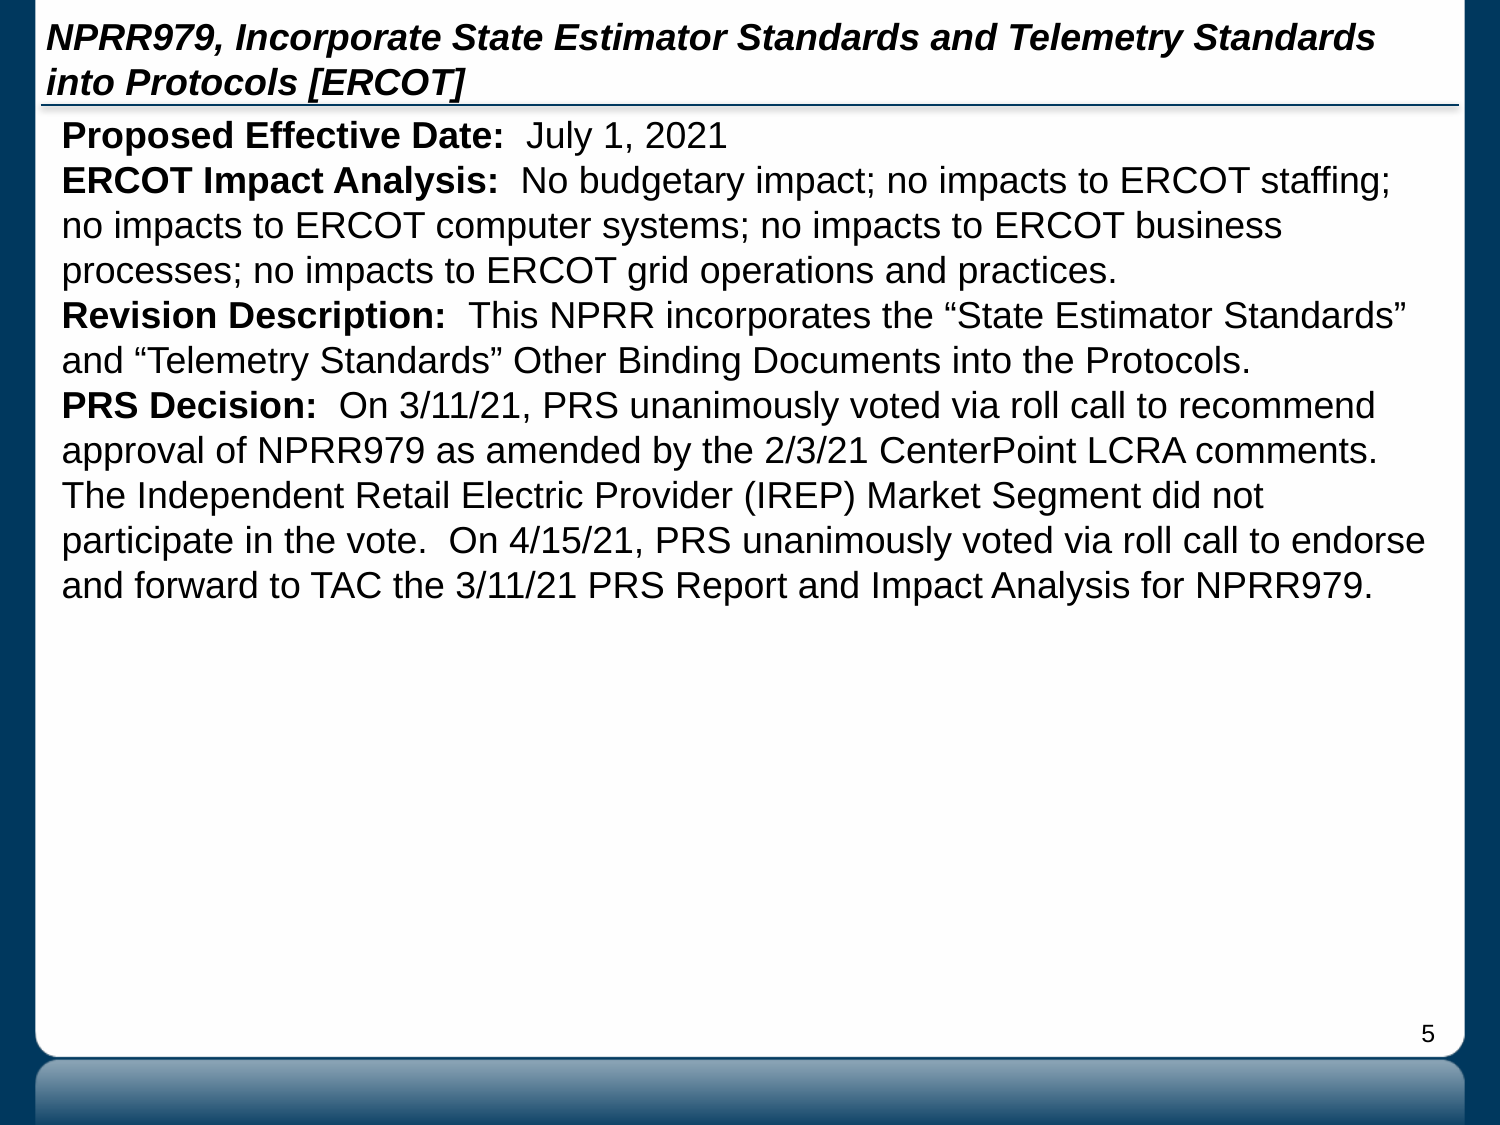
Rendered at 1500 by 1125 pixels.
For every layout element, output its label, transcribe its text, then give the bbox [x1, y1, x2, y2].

picture [35, 0, 1465, 1125]
text_box Proposed Effective Date: July 1, 2021 ERCOT Impact Analysis: No budgetary impact; no impacts to ERCOT staffing; no impacts to ERCOT computer systems; no impacts to ERCOT business processes; no impacts to ERCOT grid operations and practices. Revision Description: This NPRR incorporates the “State Estimator Standards” and “Telemetry Standards” Other Binding Documents into the Protocols. PRS Decision: On 3/11/21, PRS unanimously voted via roll call to recommend approval of NPRR979 as amended by the 2/3/21 CenterPoint LCRA comments. The Independent Retail Electric Provider (IREP) Market Segment did not participate in the vote. On 4/15/21, PRS unanimously voted via roll call to endorse and forward to TAC the 3/11/21 PRS Report and Impact Analysis for NPRR979. [46, 103, 1447, 614]
title NPRR979, Incorporate State Estimator Standards and Telemetry Standards into Protocols [ERCOT] [31, 20, 1464, 97]
